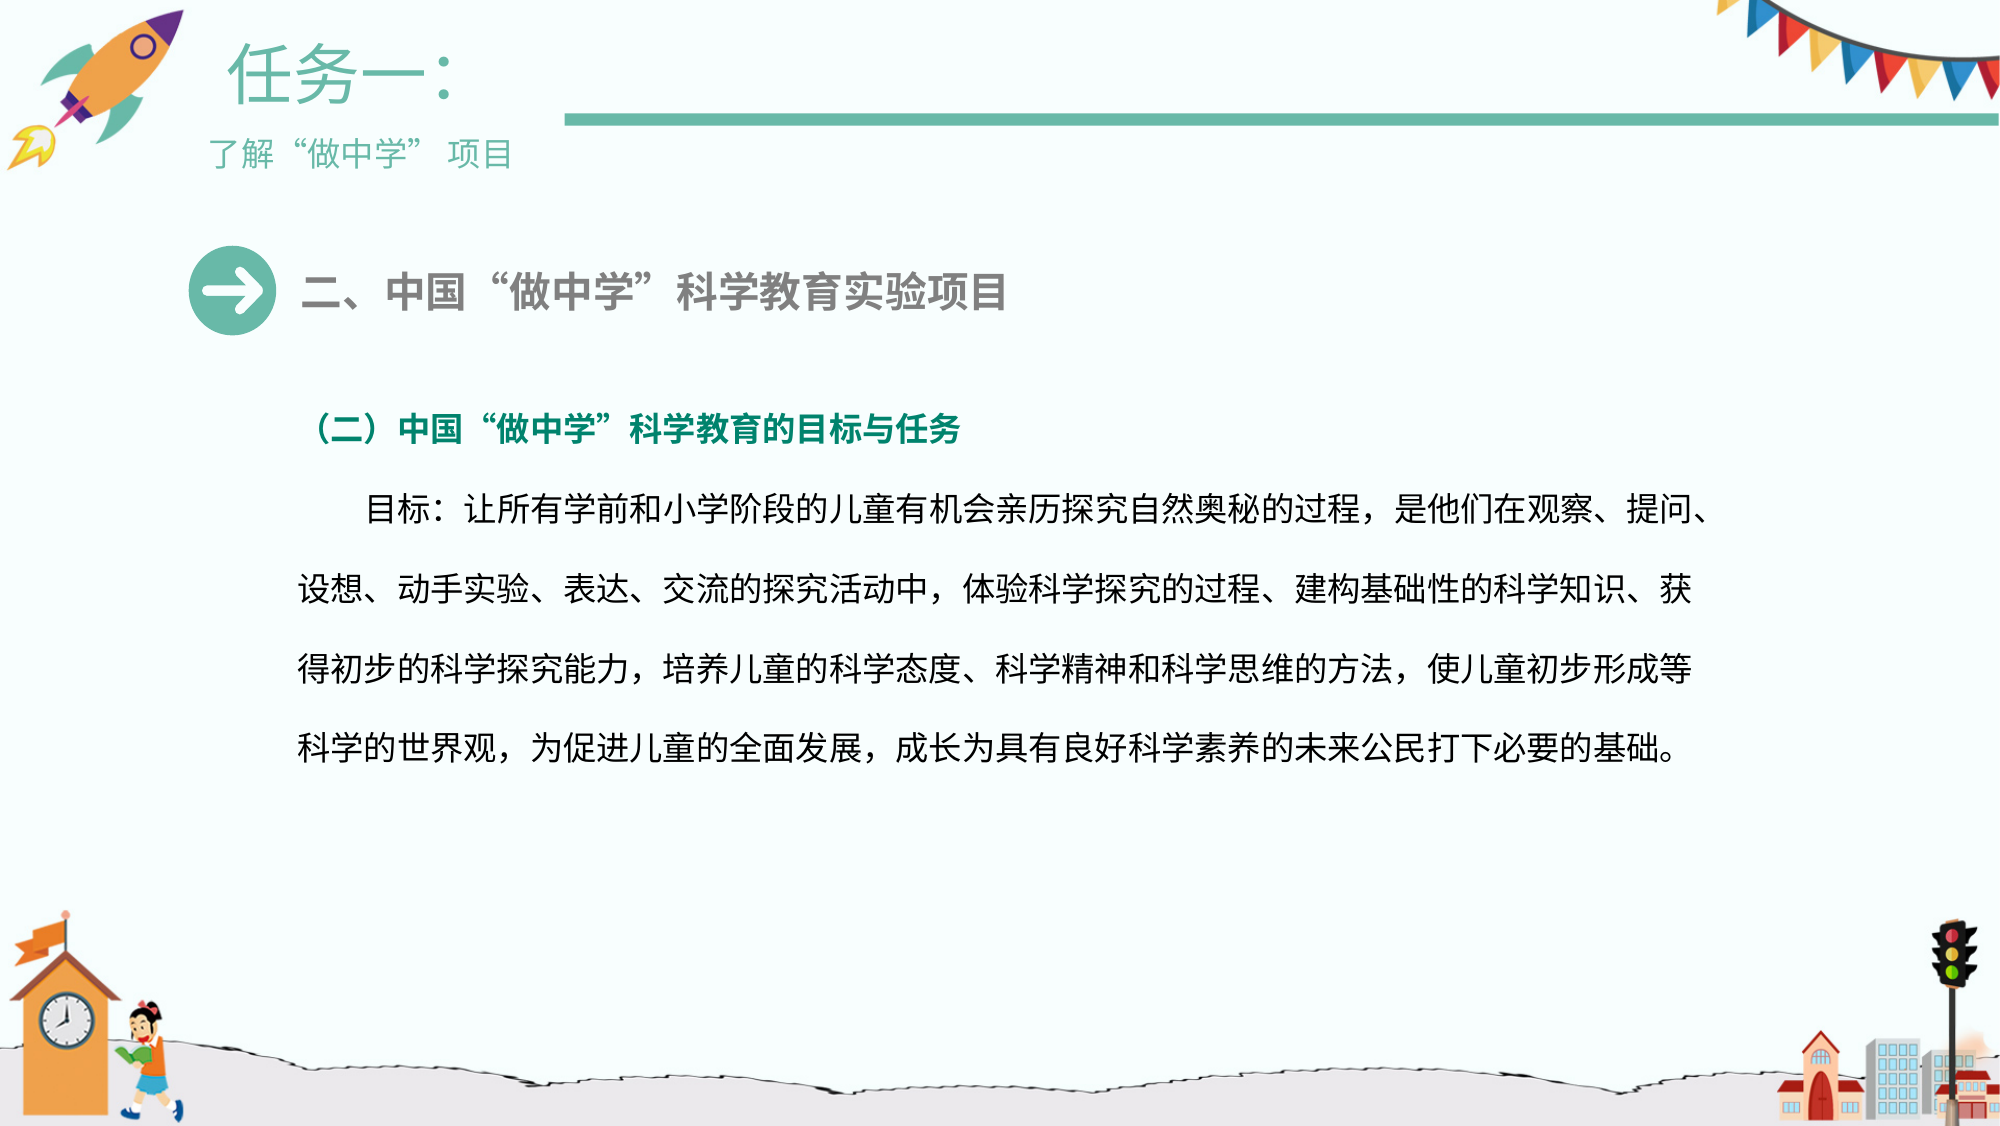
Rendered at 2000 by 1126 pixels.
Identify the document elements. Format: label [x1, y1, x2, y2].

text_box [132, 32, 2000, 174]
text_box [188, 245, 1726, 847]
picture [0, 0, 2000, 1126]
